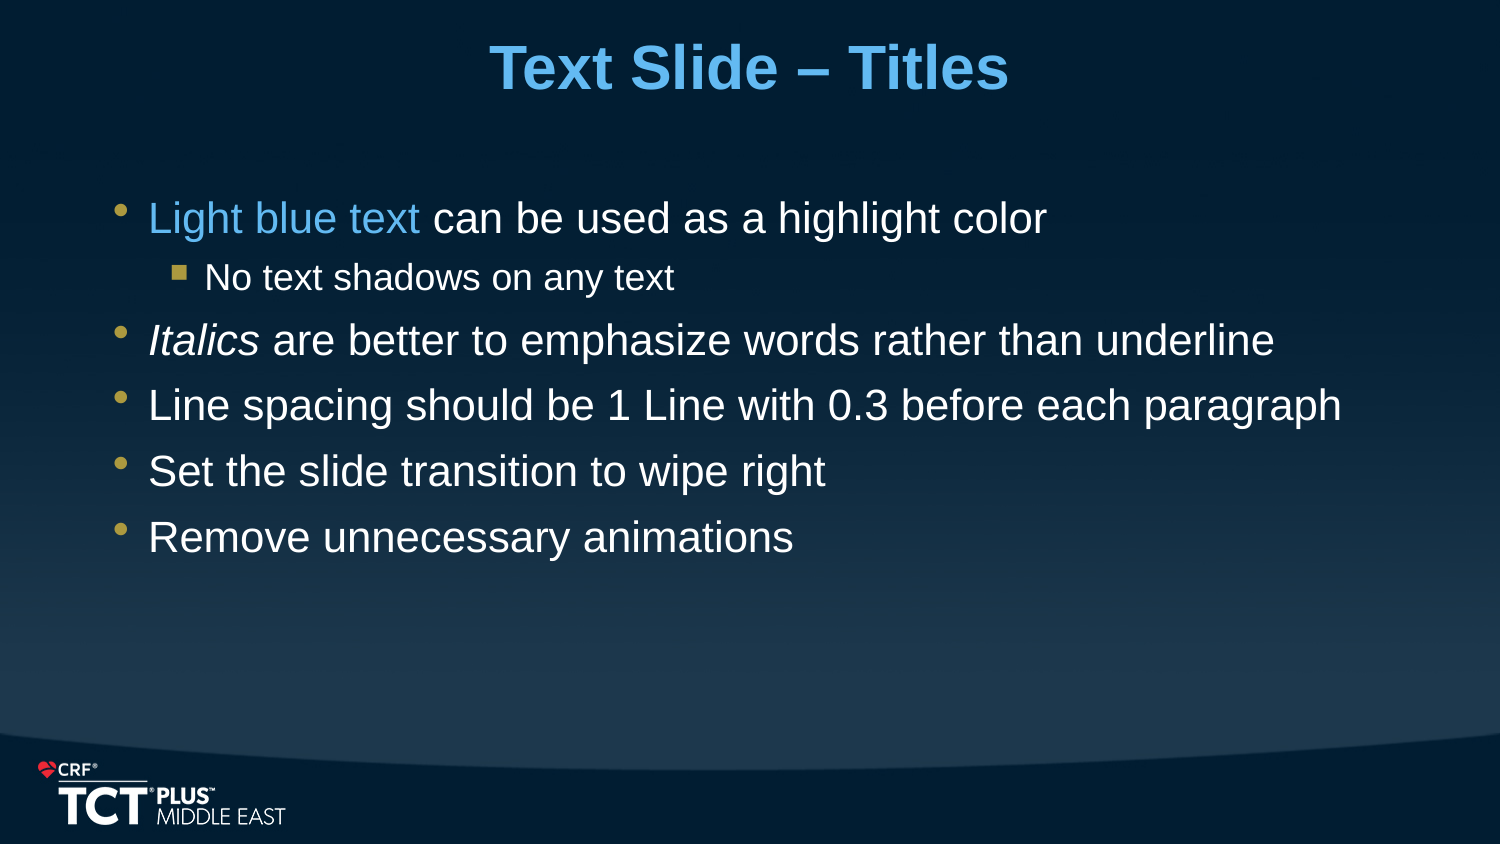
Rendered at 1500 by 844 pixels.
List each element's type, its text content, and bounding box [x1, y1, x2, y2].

list Light blue text can be used as a highlight color No text shadows on any text Italics are better to emphasize words rather than underline Line spacing should be 1 Line with 0.3 before each paragraph Set the slide transition to wipe right Remove unnecessary animations [97, 181, 1449, 689]
picture [0, 0, 1500, 844]
title Text Slide – Titles [112, 19, 1388, 113]
